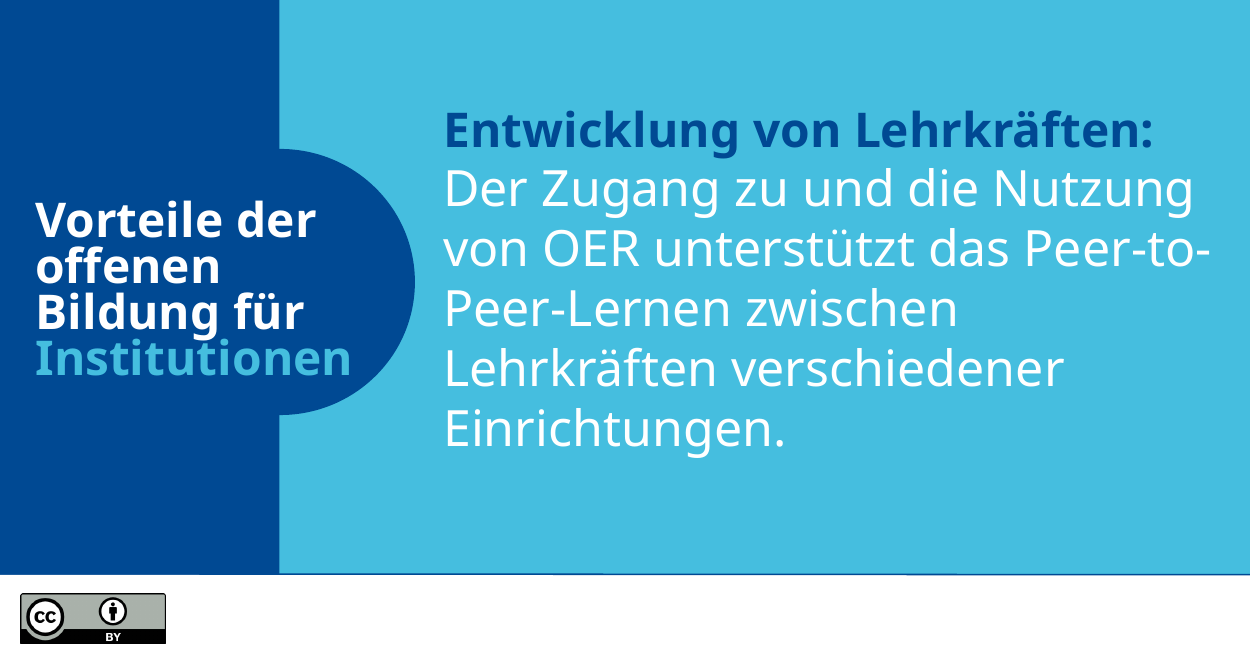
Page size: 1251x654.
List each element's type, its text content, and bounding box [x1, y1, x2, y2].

text_box [375, 187, 415, 377]
text_box [188, 148, 373, 185]
text_box [218, 400, 343, 416]
picture [20, 592, 166, 645]
text_box Vorteile der offenen Bildung für Institutionen [20, 185, 375, 400]
text_box [0, 582, 1250, 654]
text_box [0, 0, 280, 573]
text_box Entwicklung von Lehrkräften: Der Zugang zu und die Nutzung von OER unterstützt das Peer-to-Peer-Lernen zwischen Lehrkräften verschiedener Einrichtungen. [428, 84, 1228, 472]
